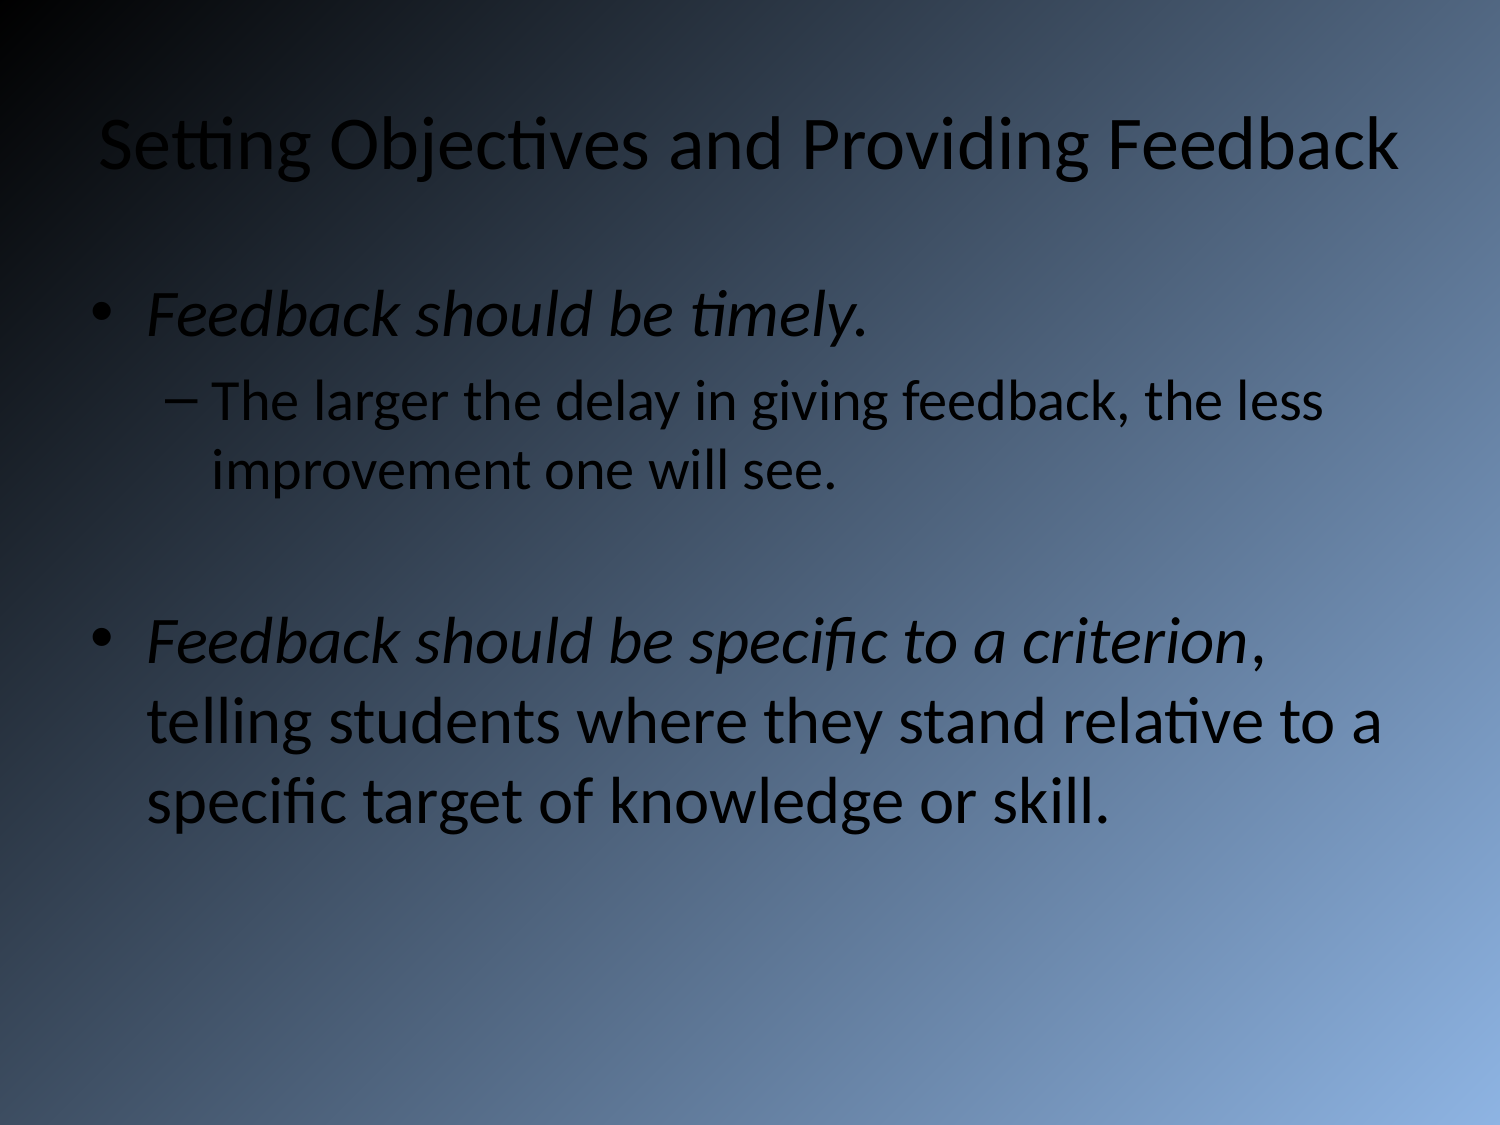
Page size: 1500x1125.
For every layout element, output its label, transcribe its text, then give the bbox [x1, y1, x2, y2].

title Setting Objectives and Providing Feedback [75, 45, 1425, 233]
list Feedback should be timely. The larger the delay in giving feedback, the less improvement one will see. Feedback should be specific to a criterion, telling students where they stand relative to a specific target of knowledge or skill. [75, 262, 1425, 1005]
